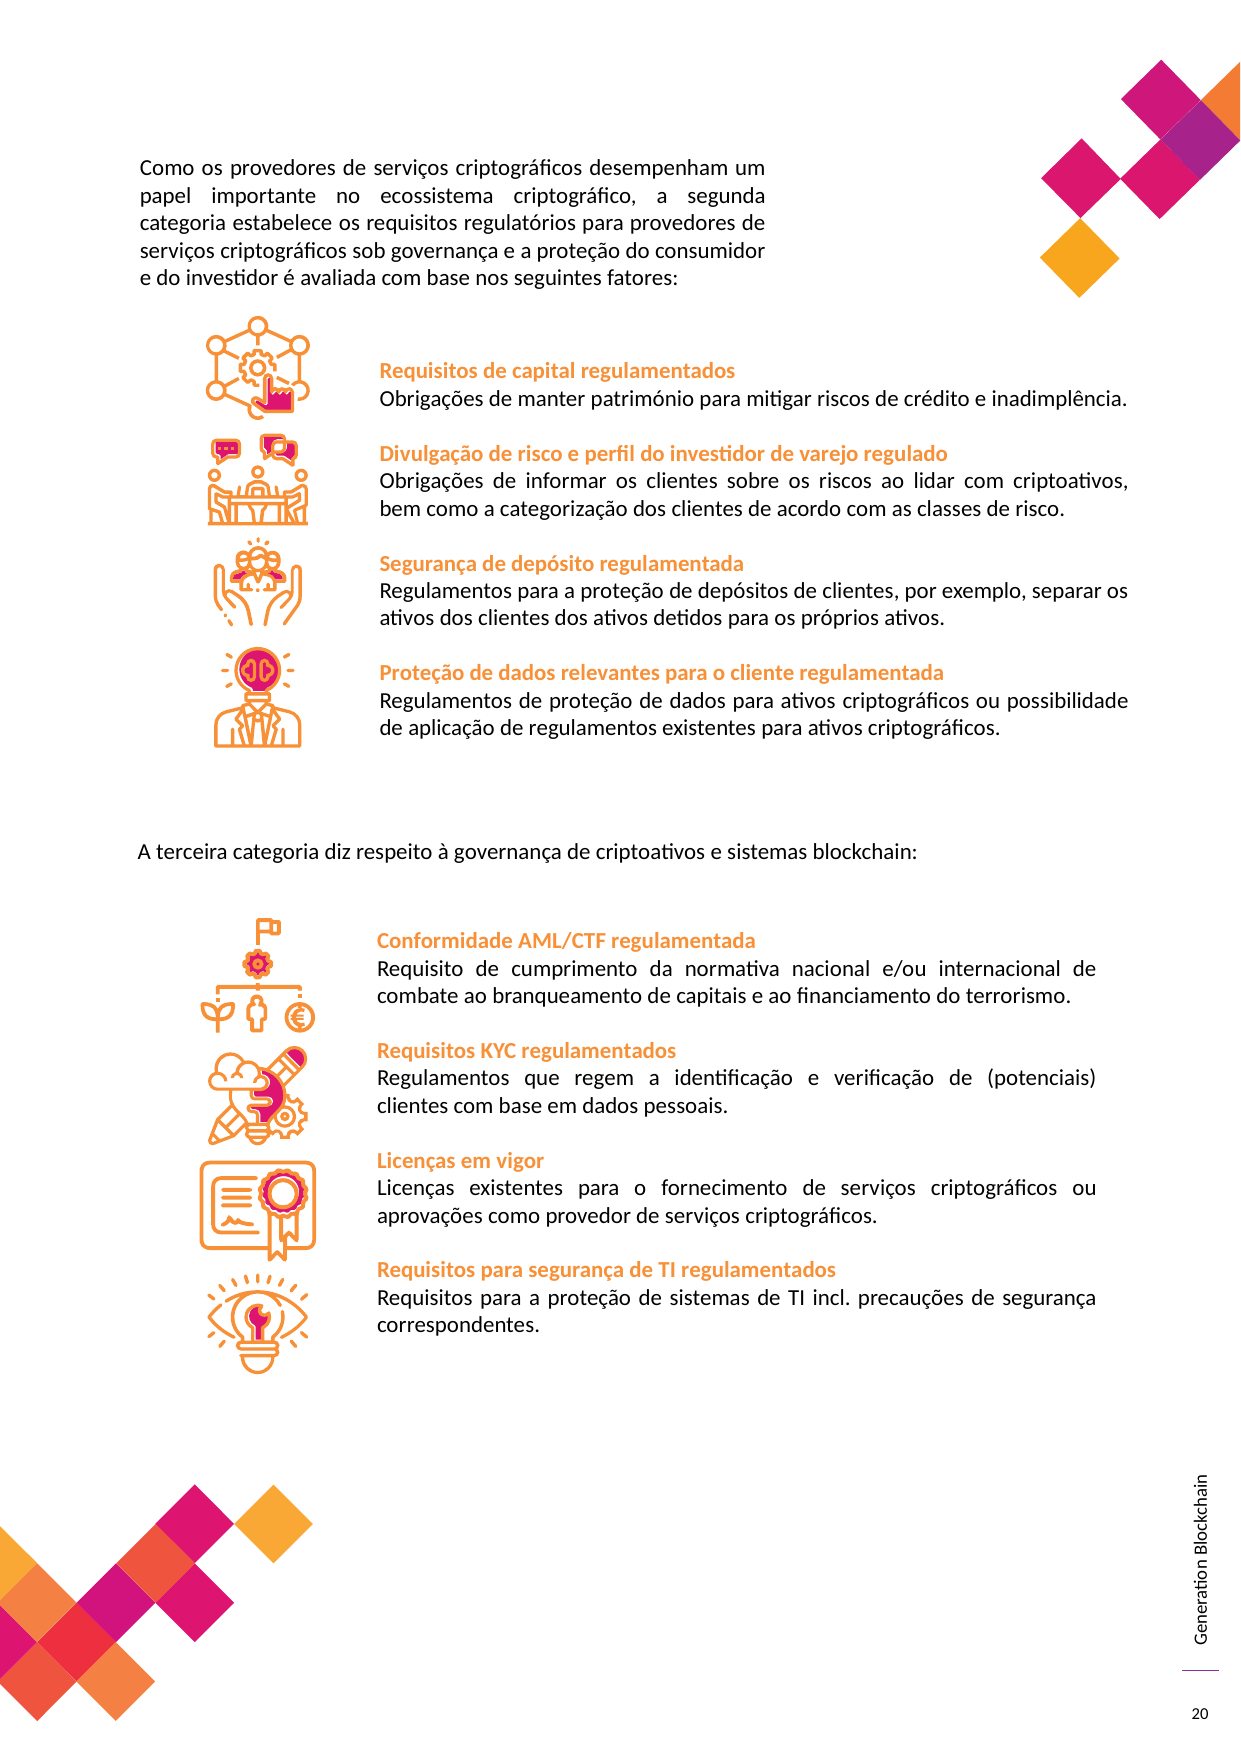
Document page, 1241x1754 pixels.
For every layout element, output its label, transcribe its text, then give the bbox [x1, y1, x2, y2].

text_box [207, 1273, 309, 1375]
text_box Requisitos de capital regulamentados Obrigações de manter património para mitigar riscos de crédito e inadimplência. Divulgação de risco e perfil do investidor de varejo regulado Obrigações de informar os clientes sobre os riscos ao lidar com criptoativos, bem como a categorização dos clientes de acordo com as classes de risco. Segurança de depósito regulamentada Regulamentos para a proteção de depósitos de clientes, por exemplo, separar os ativos dos clientes dos ativos detidos para os próprios ativos. Proteção de dados relevantes para o cliente regulamentada Regulamentos de proteção de dados para ativos criptográficos ou possibilidade de aplicação de regulamentos existentes para ativos criptográficos. [364, 348, 1145, 770]
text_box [0, 1484, 302, 1722]
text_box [199, 1160, 317, 1262]
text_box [208, 1045, 308, 1146]
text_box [207, 433, 308, 526]
slide_number 110 [1169, 1674, 1231, 1751]
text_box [213, 537, 302, 627]
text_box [205, 315, 310, 420]
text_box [200, 918, 316, 1033]
text_box Conformidade AML/CTF regulamentada Requisito de cumprimento da normativa nacional e/ou internacional de combate ao branqueamento de capitais e ao financiamento do terrorismo. Requisitos KYC regulamentados Regulamentos que regem a identificação e verificação de (potenciais) clientes com base em dados pessoais. Licenças em vigor Licenças existentes para o fornecimento de serviços criptográficos ou aprovações como provedor de serviços criptográficos. Requisitos para segurança de TI regulamentados Requisitos para a proteção de sistemas de TI incl. precauções de segurança correspondentes. [362, 918, 1113, 1359]
text_box A terceira categoria diz respeito à governança de criptoativos e sistemas blockchain: [122, 828, 1114, 883]
text_box Como os provedores de serviços criptográficos desempenham um papel importante no ecossistema criptográfico, a segunda categoria estabelece os requisitos regulatórios para provedores de serviços criptográficos sob governança e a proteção do consumidor e do investidor é avaliada com base nos seguintes fatores: [124, 145, 782, 281]
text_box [214, 646, 302, 748]
